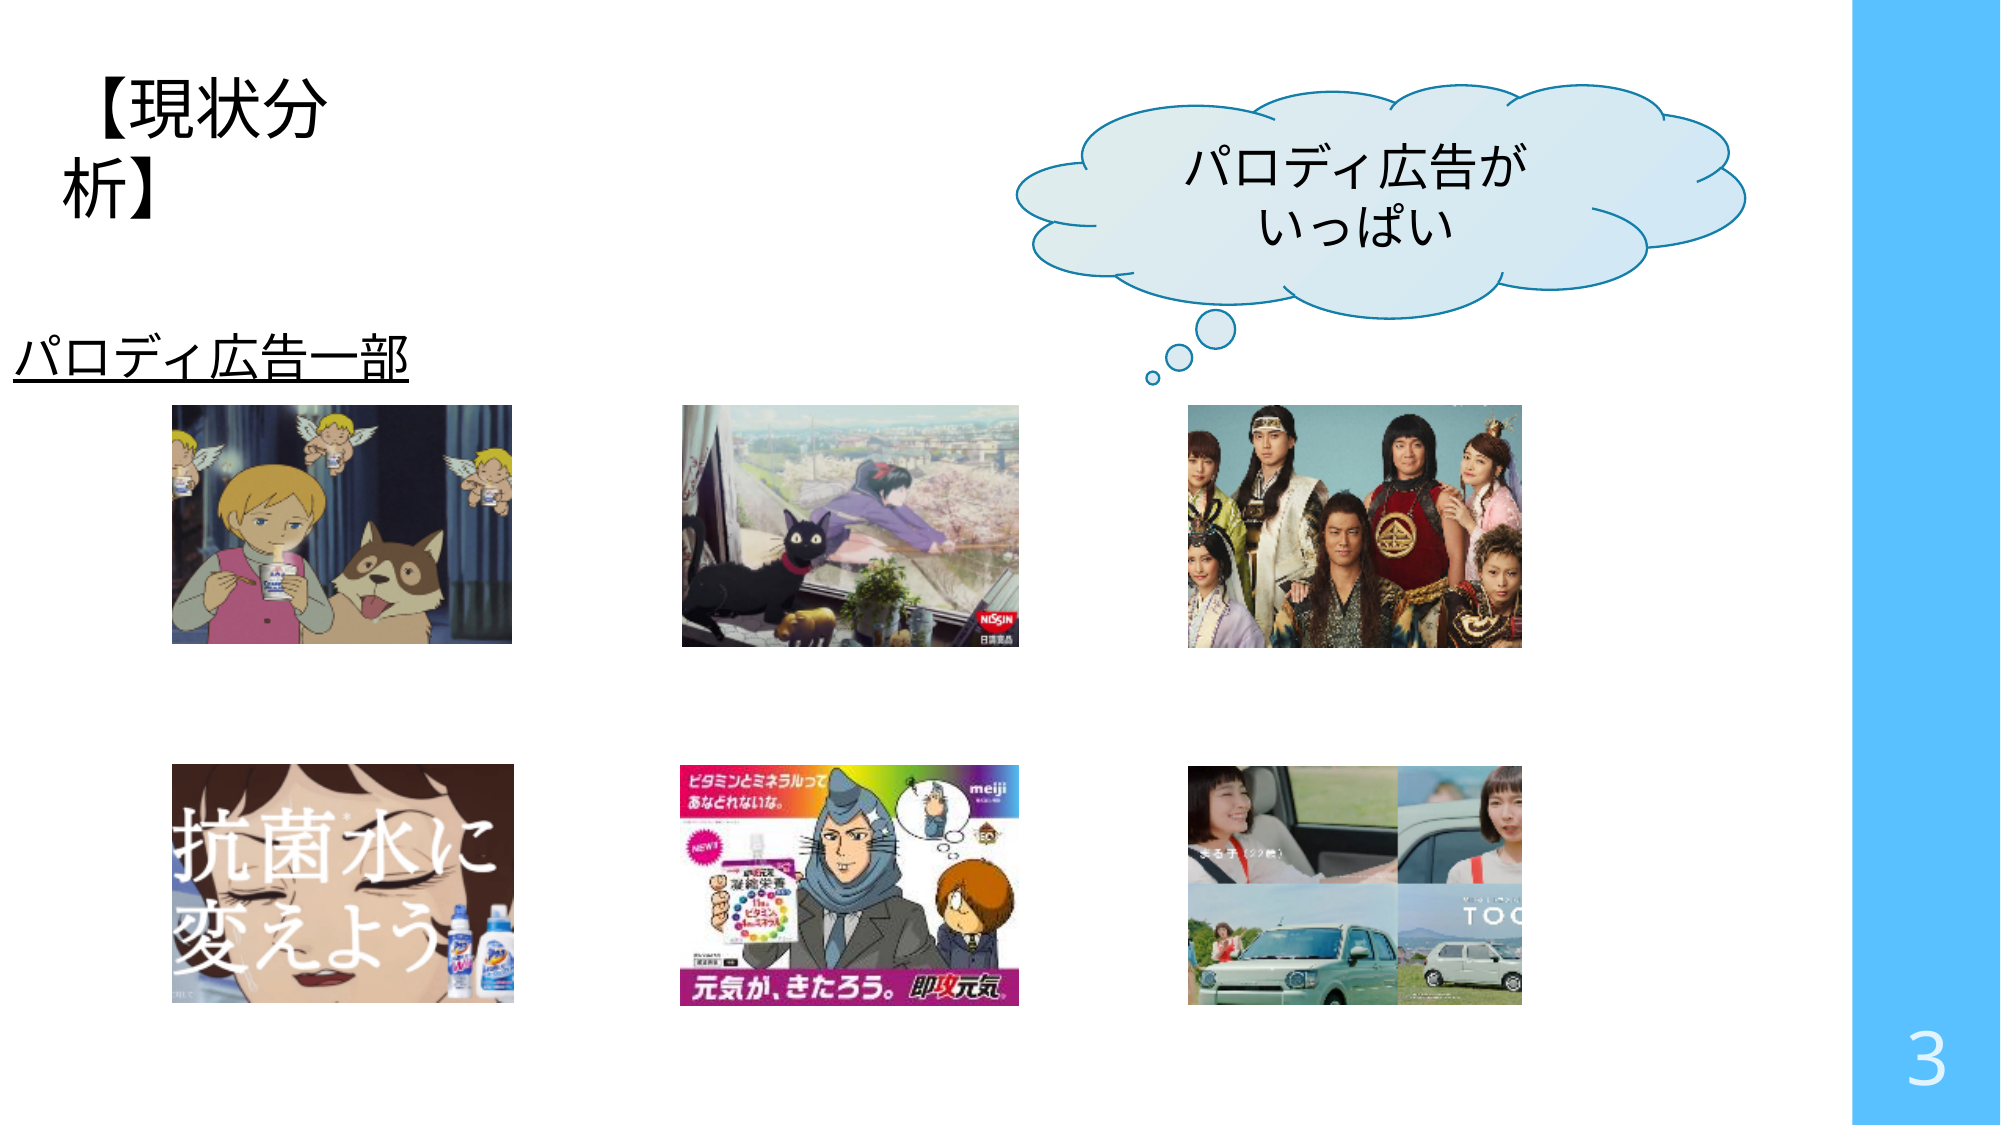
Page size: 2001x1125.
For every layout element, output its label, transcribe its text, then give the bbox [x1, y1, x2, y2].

picture [680, 765, 1020, 1006]
text_box 【現状分析】 [47, 59, 435, 235]
picture [1187, 405, 1522, 652]
slide_number 3 [1852, 1012, 2000, 1110]
text_box パロディ広告がいっぱい [1195, 308, 1237, 350]
text_box パロディ広告がいっぱい [1145, 370, 1161, 386]
picture [1187, 766, 1522, 1007]
text_box パロディ広告一部 [0, 317, 458, 393]
text_box パロディ広告がいっぱい [1165, 343, 1194, 372]
picture [172, 764, 514, 1003]
text_box パロディ広告がいっぱい [1015, 84, 1747, 320]
picture [172, 405, 512, 644]
picture [682, 405, 1020, 647]
